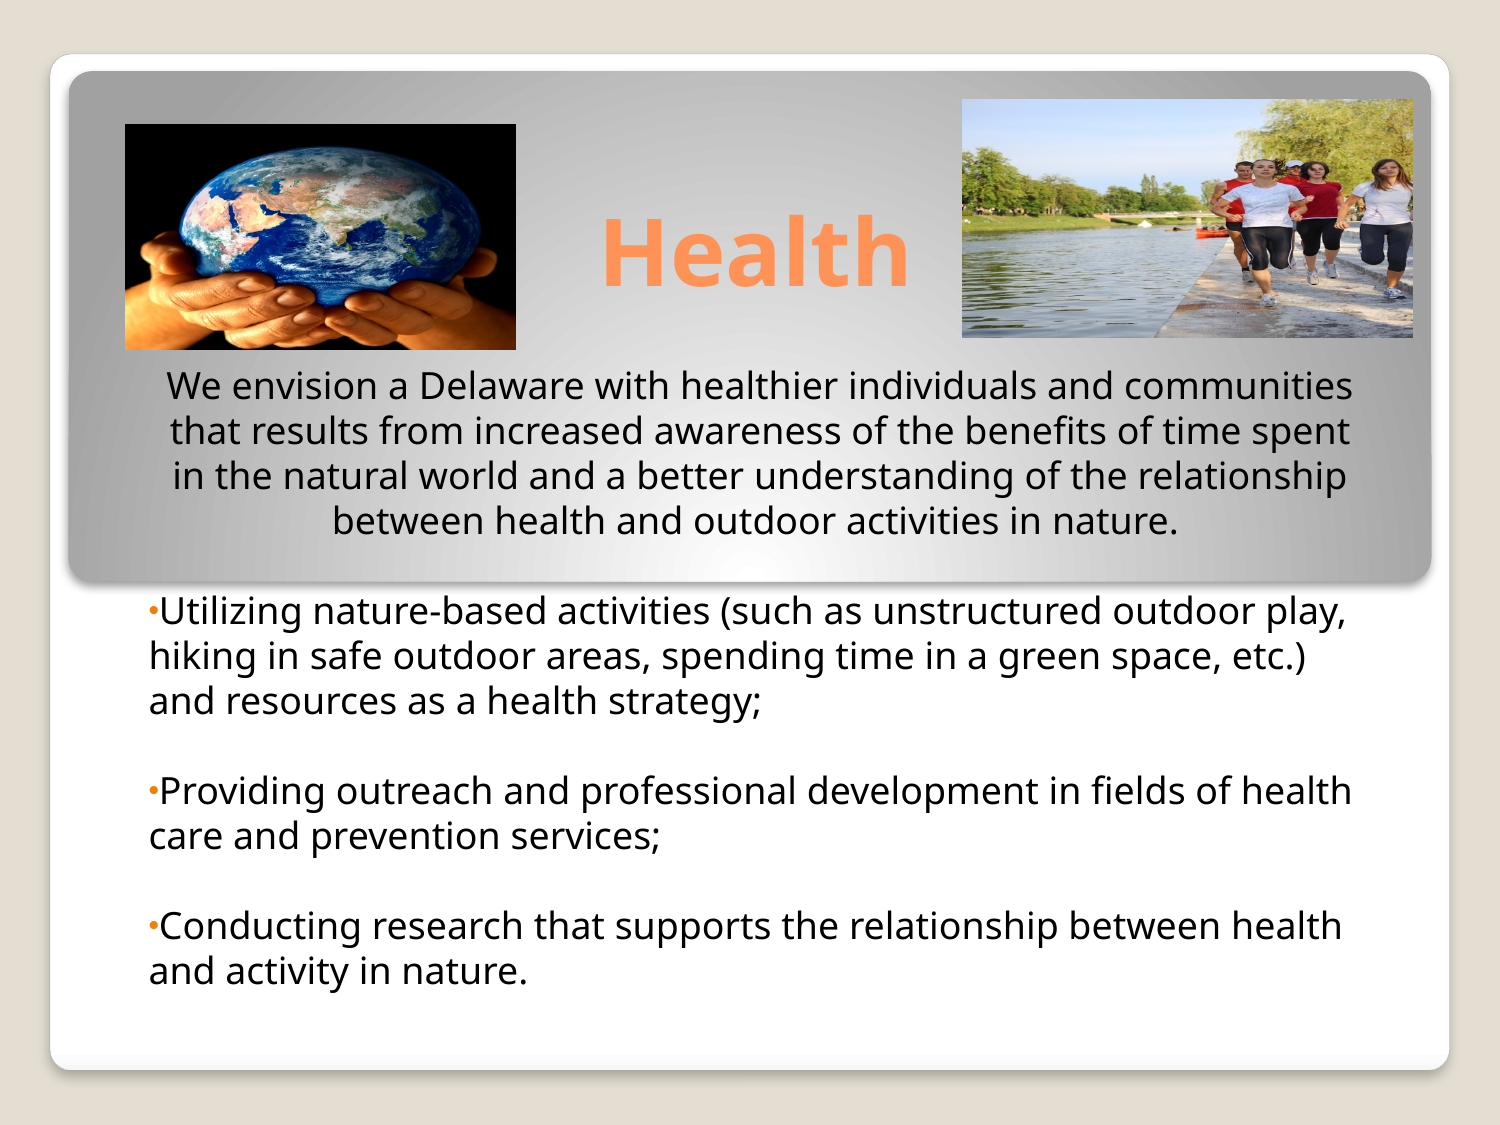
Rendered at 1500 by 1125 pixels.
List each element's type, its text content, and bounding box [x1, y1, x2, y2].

subtitle We envision a Delaware with healthier individuals and communities that results from increased awareness of the benefits of time spent in the natural world and a better understanding of the relationship between health and outdoor activities in nature. Utilizing nature-based activities (such as unstructured outdoor play, hiking in safe outdoor areas, spending time in a green space, etc.) and resources as a health strategy; Providing outreach and professional development in fields of health care and prevention services; Conducting research that supports the relationship between health and activity in nature. [112, 312, 1388, 1000]
picture [962, 99, 1413, 338]
title Health [118, 99, 961, 312]
picture [124, 124, 516, 351]
